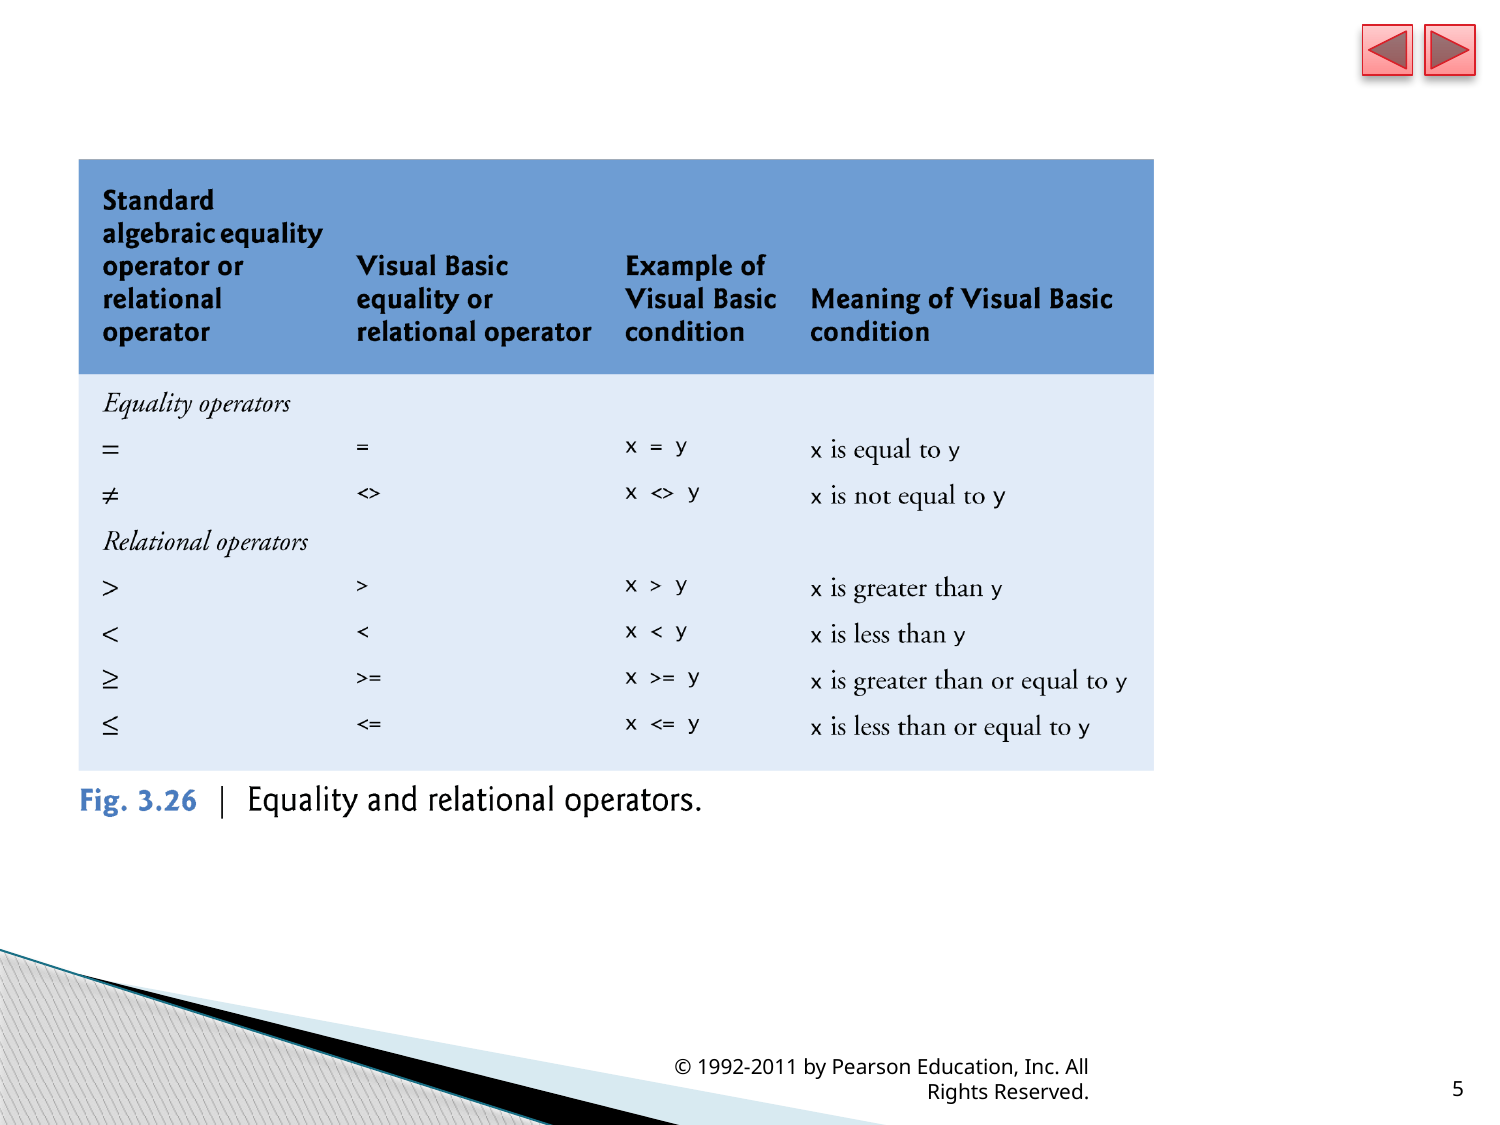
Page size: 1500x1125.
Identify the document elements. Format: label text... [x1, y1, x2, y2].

slide_number 5 [1418, 1051, 1479, 1112]
picture [0, 106, 1500, 1018]
footer © 1992-2011 by Pearson Education, Inc. All Rights Reserved. [650, 1051, 1105, 1112]
